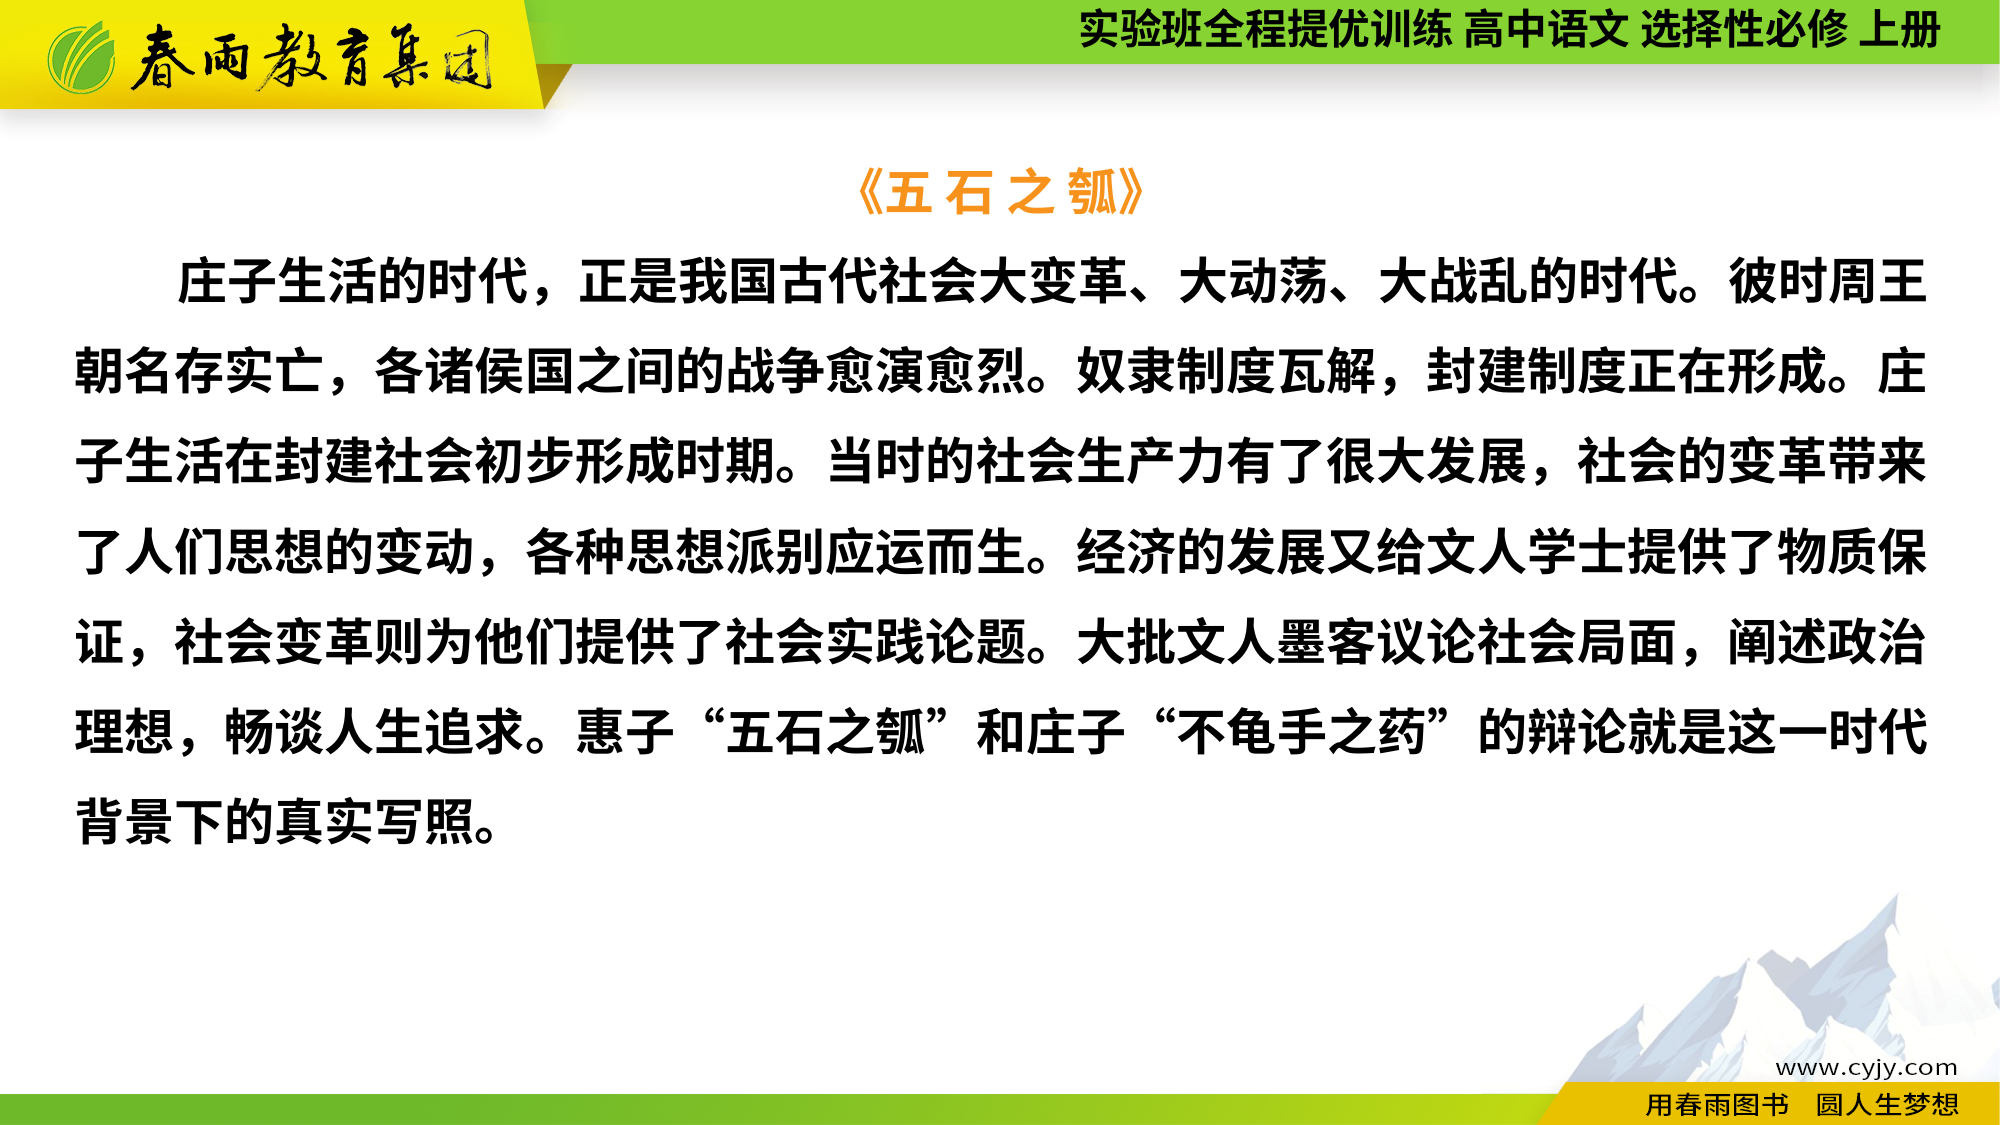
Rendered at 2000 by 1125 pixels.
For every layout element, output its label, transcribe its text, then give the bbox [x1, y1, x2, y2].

list 《五 石 之 瓠》 庄子生活的时代，正是我国古代社会大变革、大动荡、大战乱的时代。彼时周王朝名存实亡，各诸侯国之间的战争愈演愈烈。奴隶制度瓦解，封建制度正在形成。庄子生活在封建社会初步形成时期。当时的社会生产力有了很大发展，社会的变革带来了人们思想的变动，各种思想派别应运而生。经济的发展又给文人学士提供了物质保证，社会变革则为他们提供了社会实践论题。大批文人墨客议论社会局面，阐述政治理想，畅谈人生追求。惠子“五石之瓠”和庄子“不龟手之药”的辩论就是这一时代背景下的真实写照。 [59, 122, 1944, 865]
picture [0, 0, 2000, 1125]
